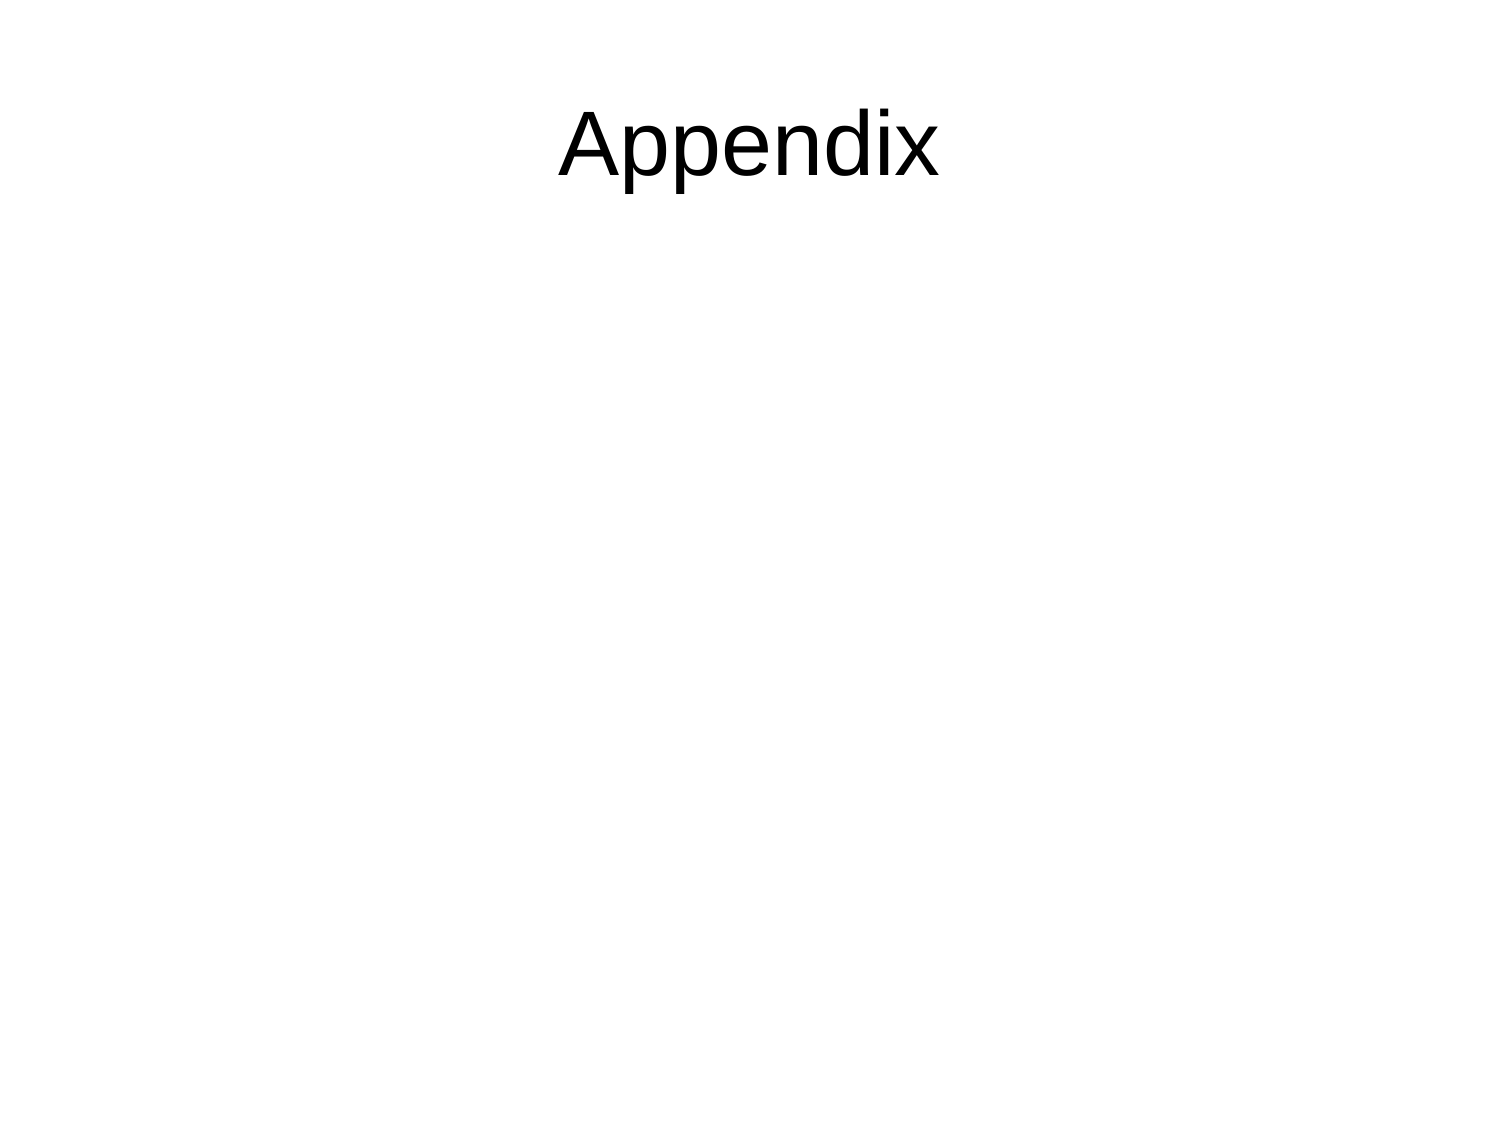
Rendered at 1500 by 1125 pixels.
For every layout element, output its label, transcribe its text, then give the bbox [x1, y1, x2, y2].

title Appendix [74, 44, 1426, 233]
